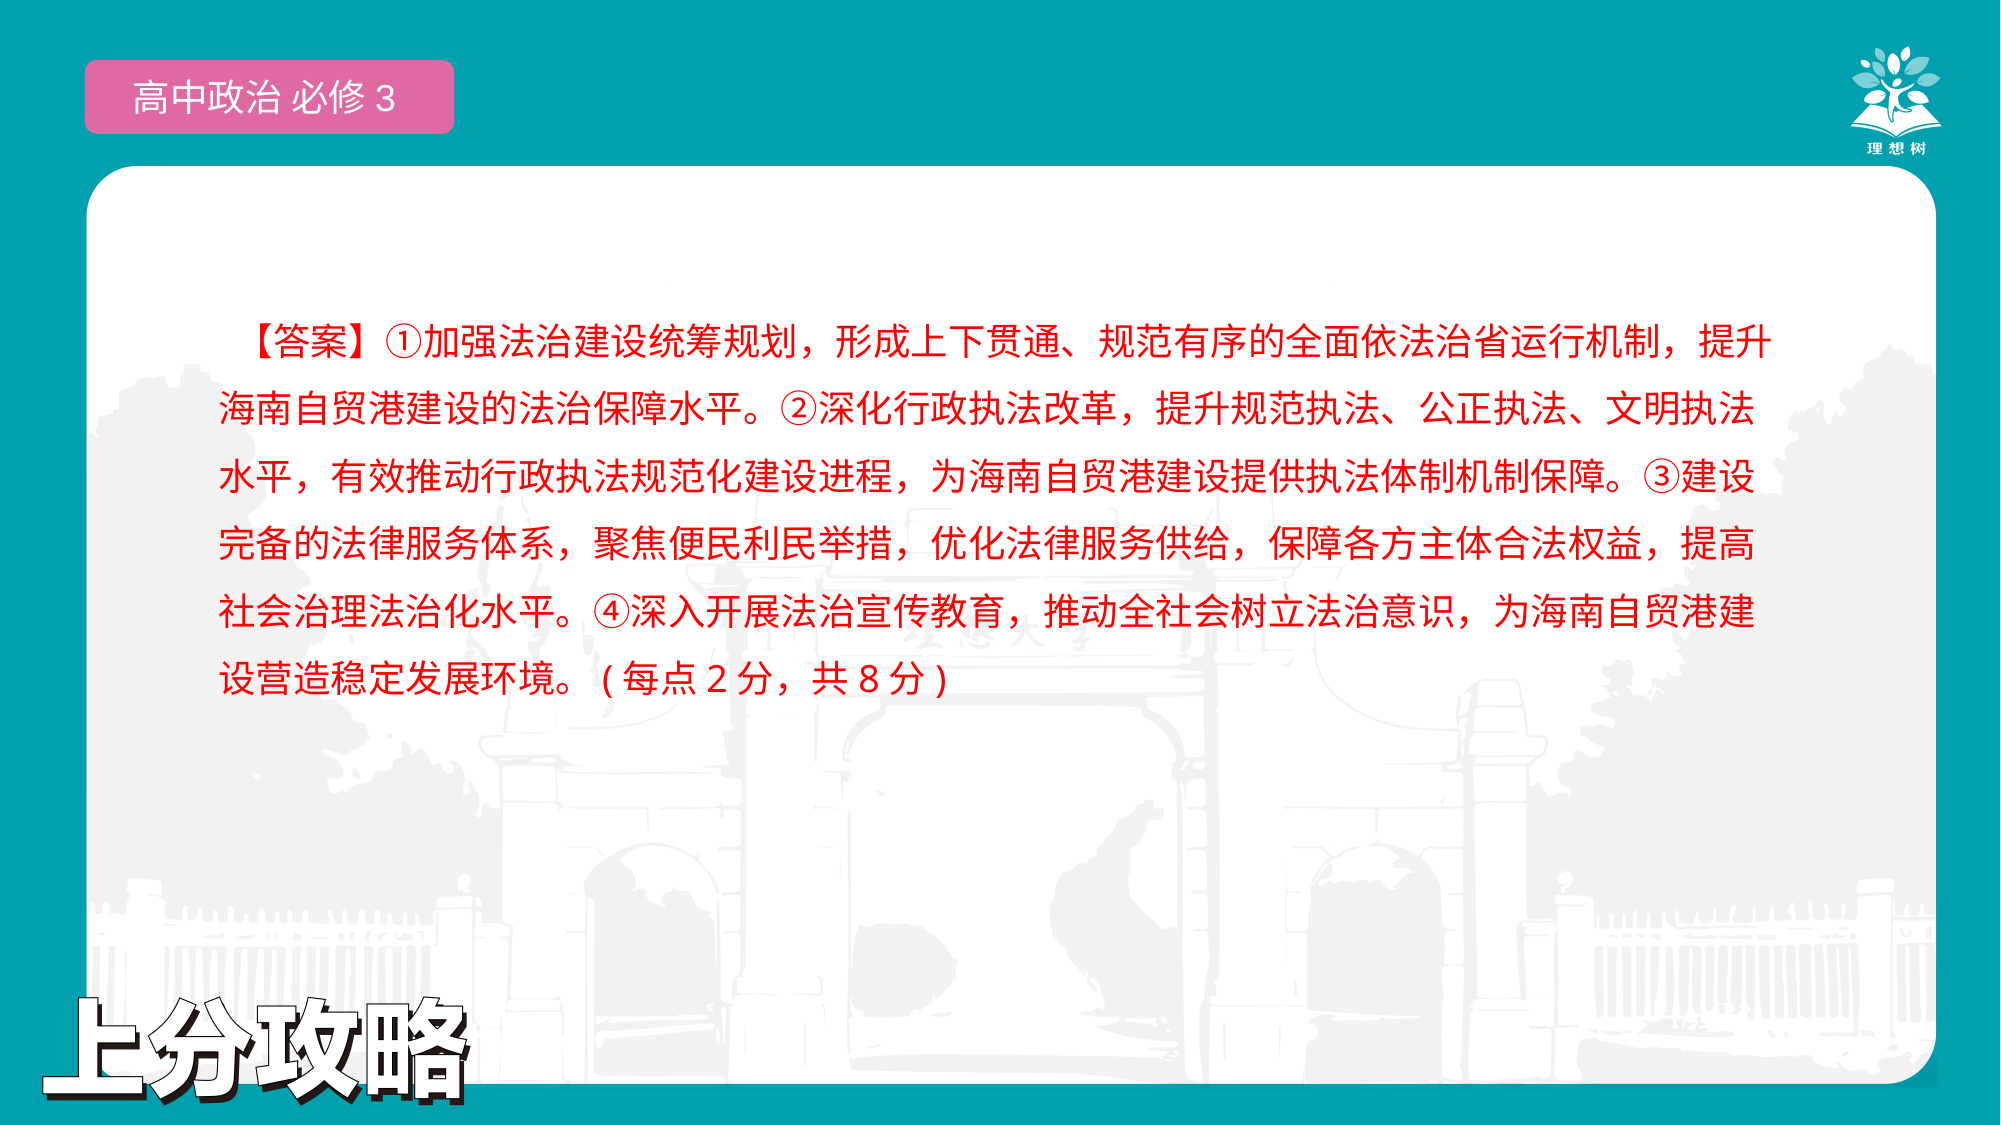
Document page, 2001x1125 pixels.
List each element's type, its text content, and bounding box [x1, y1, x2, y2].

picture [0, 0, 2001, 1125]
text_box 高中政治 必修3 [83, 58, 456, 135]
text_box 【答案】①加强法治建设统筹规划，形成上下贯通、规范有序的全面依法治省运行机制，提升海南自贸港建设的法治保障水平。②深化行政执法改革，提升规范执法、公正执法、文明执法水平，有效推动行政执法规范化建设进程，为海南自贸港建设提供执法体制机制保障。③建设完备的法律服务体系，聚焦便民利民举措，优化法律服务供给，保障各方主体合法权益，提高社会治理法治化水平。④深入开展法治宣传教育，推动全社会树立法治意识，为海南自贸港建设营造稳定发展环境。(每点2分，共8分) [203, 287, 1797, 838]
